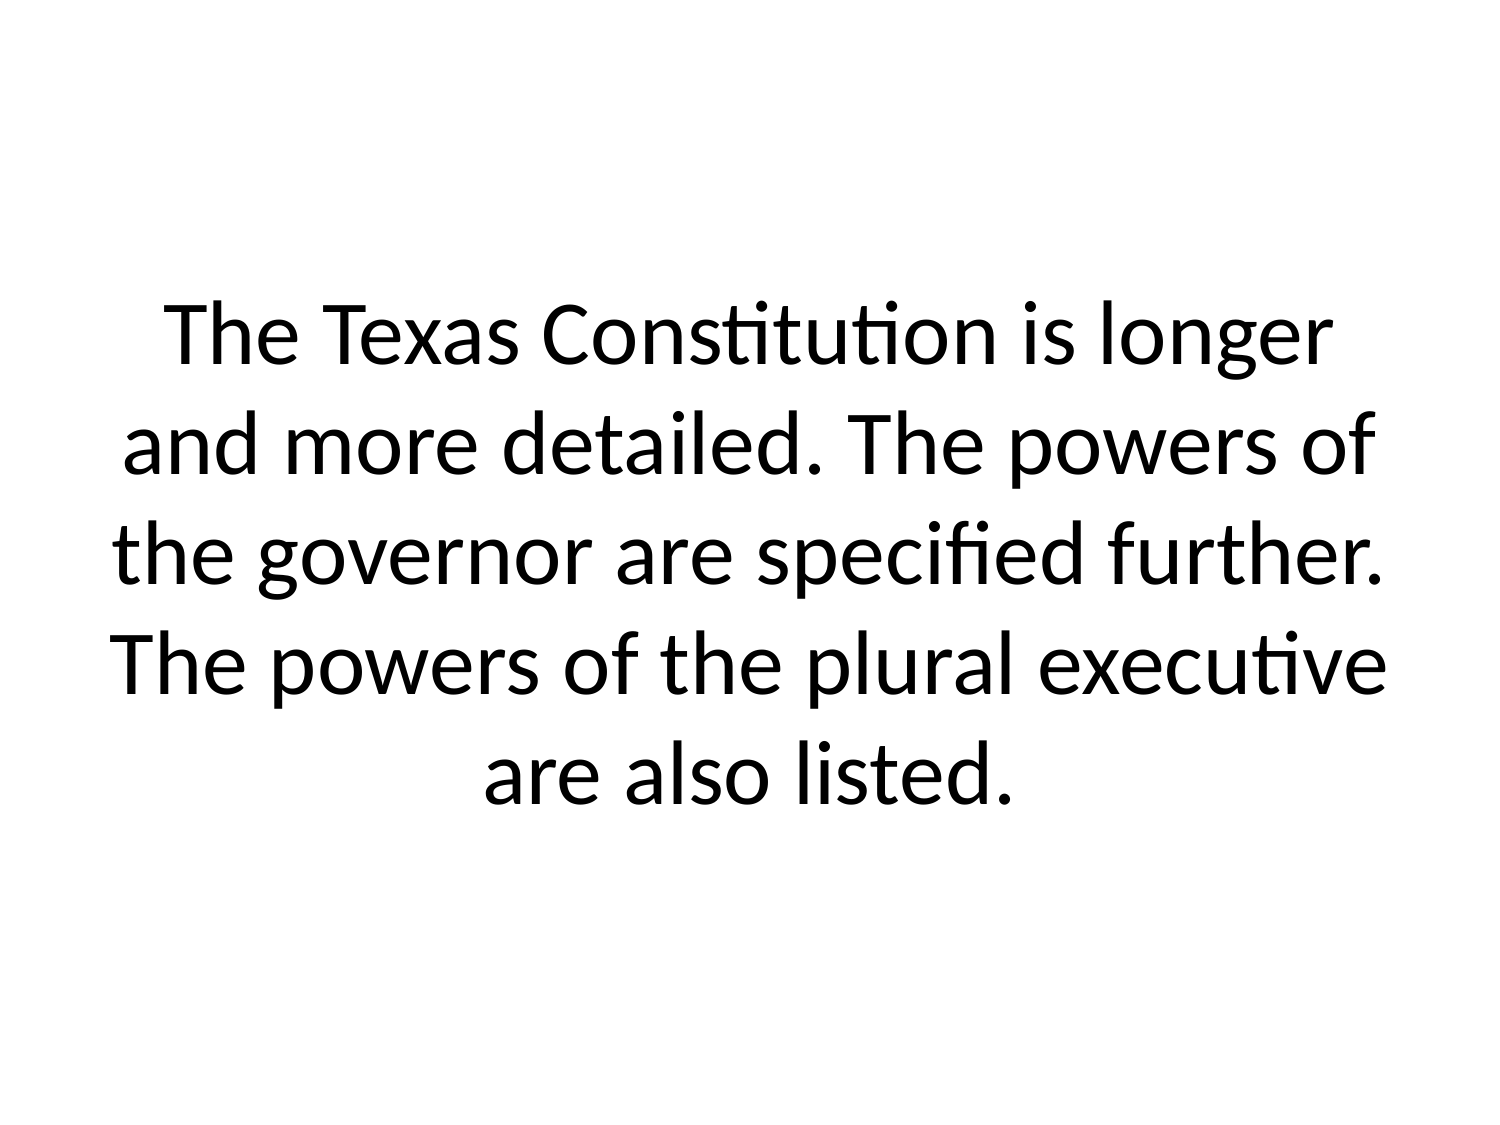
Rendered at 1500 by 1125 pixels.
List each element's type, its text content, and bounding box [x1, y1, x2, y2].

title The Texas Constitution is longer and more detailed. The powers of the governor are specified further. The powers of the plural executive are also listed. [74, 44, 1426, 1051]
